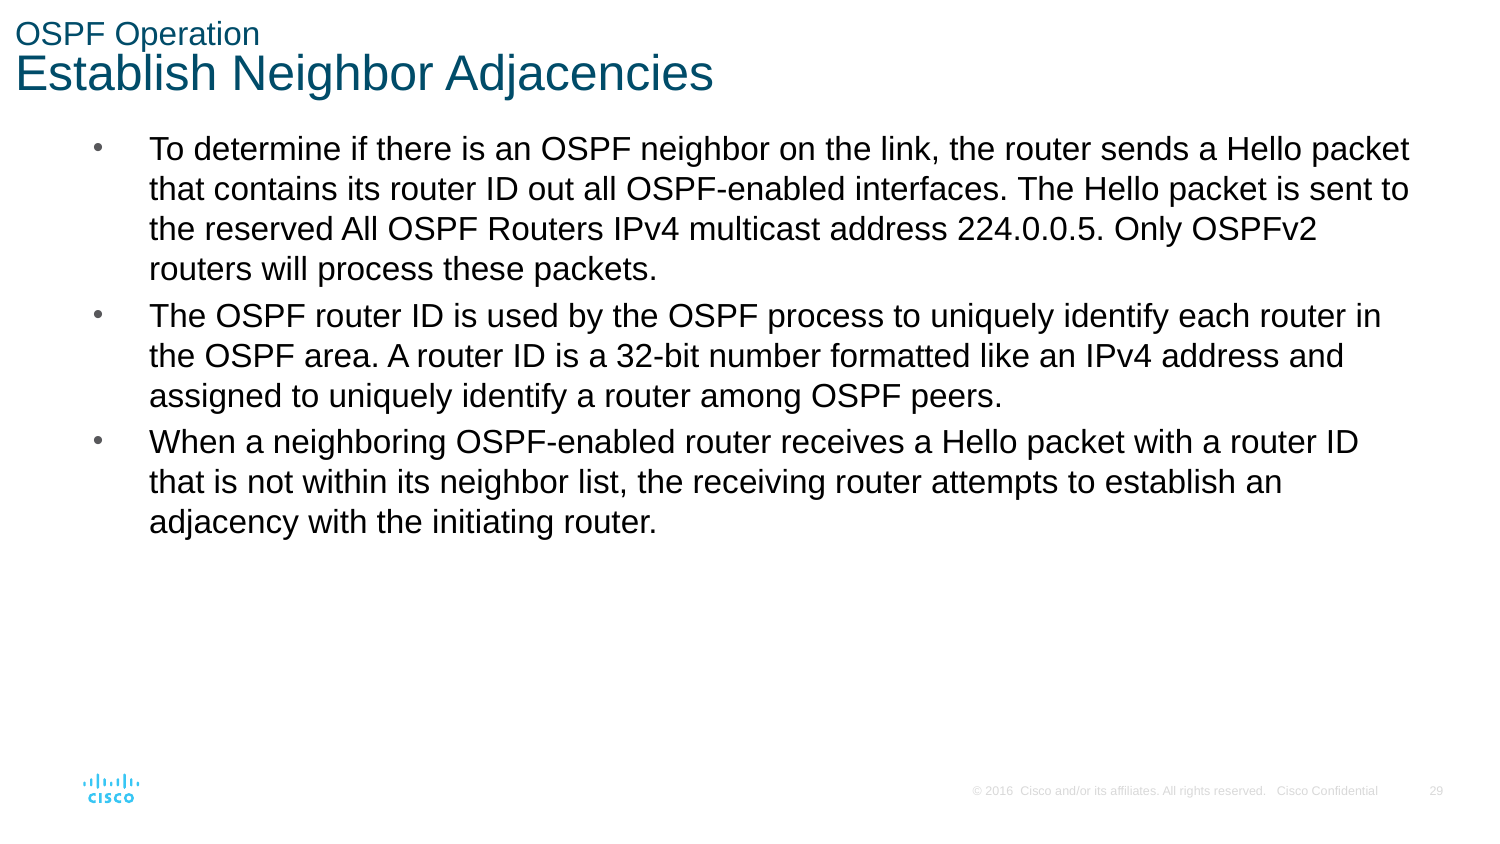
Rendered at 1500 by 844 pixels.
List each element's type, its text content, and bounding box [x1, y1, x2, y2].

list To determine if there is an OSPF neighbor on the link, the router sends a Hello packet that contains its router ID out all OSPF-enabled interfaces. The Hello packet is sent to the reserved All OSPF Routers IPv4 multicast address 224.0.0.5. Only OSPFv2 routers will process these packets. The OSPF router ID is used by the OSPF process to uniquely identify each router in the OSPF area. A router ID is a 32-bit number formatted like an IPv4 address and assigned to uniquely identify a router among OSPF peers. When a neighboring OSPF-enabled router receives a Hello packet with a router ID that is not within its neighbor list, the receiving router attempts to establish an adjacency with the initiating router. [77, 120, 1437, 726]
title OSPF Operation Establish Neighbor Adjacencies [0, 0, 1369, 121]
